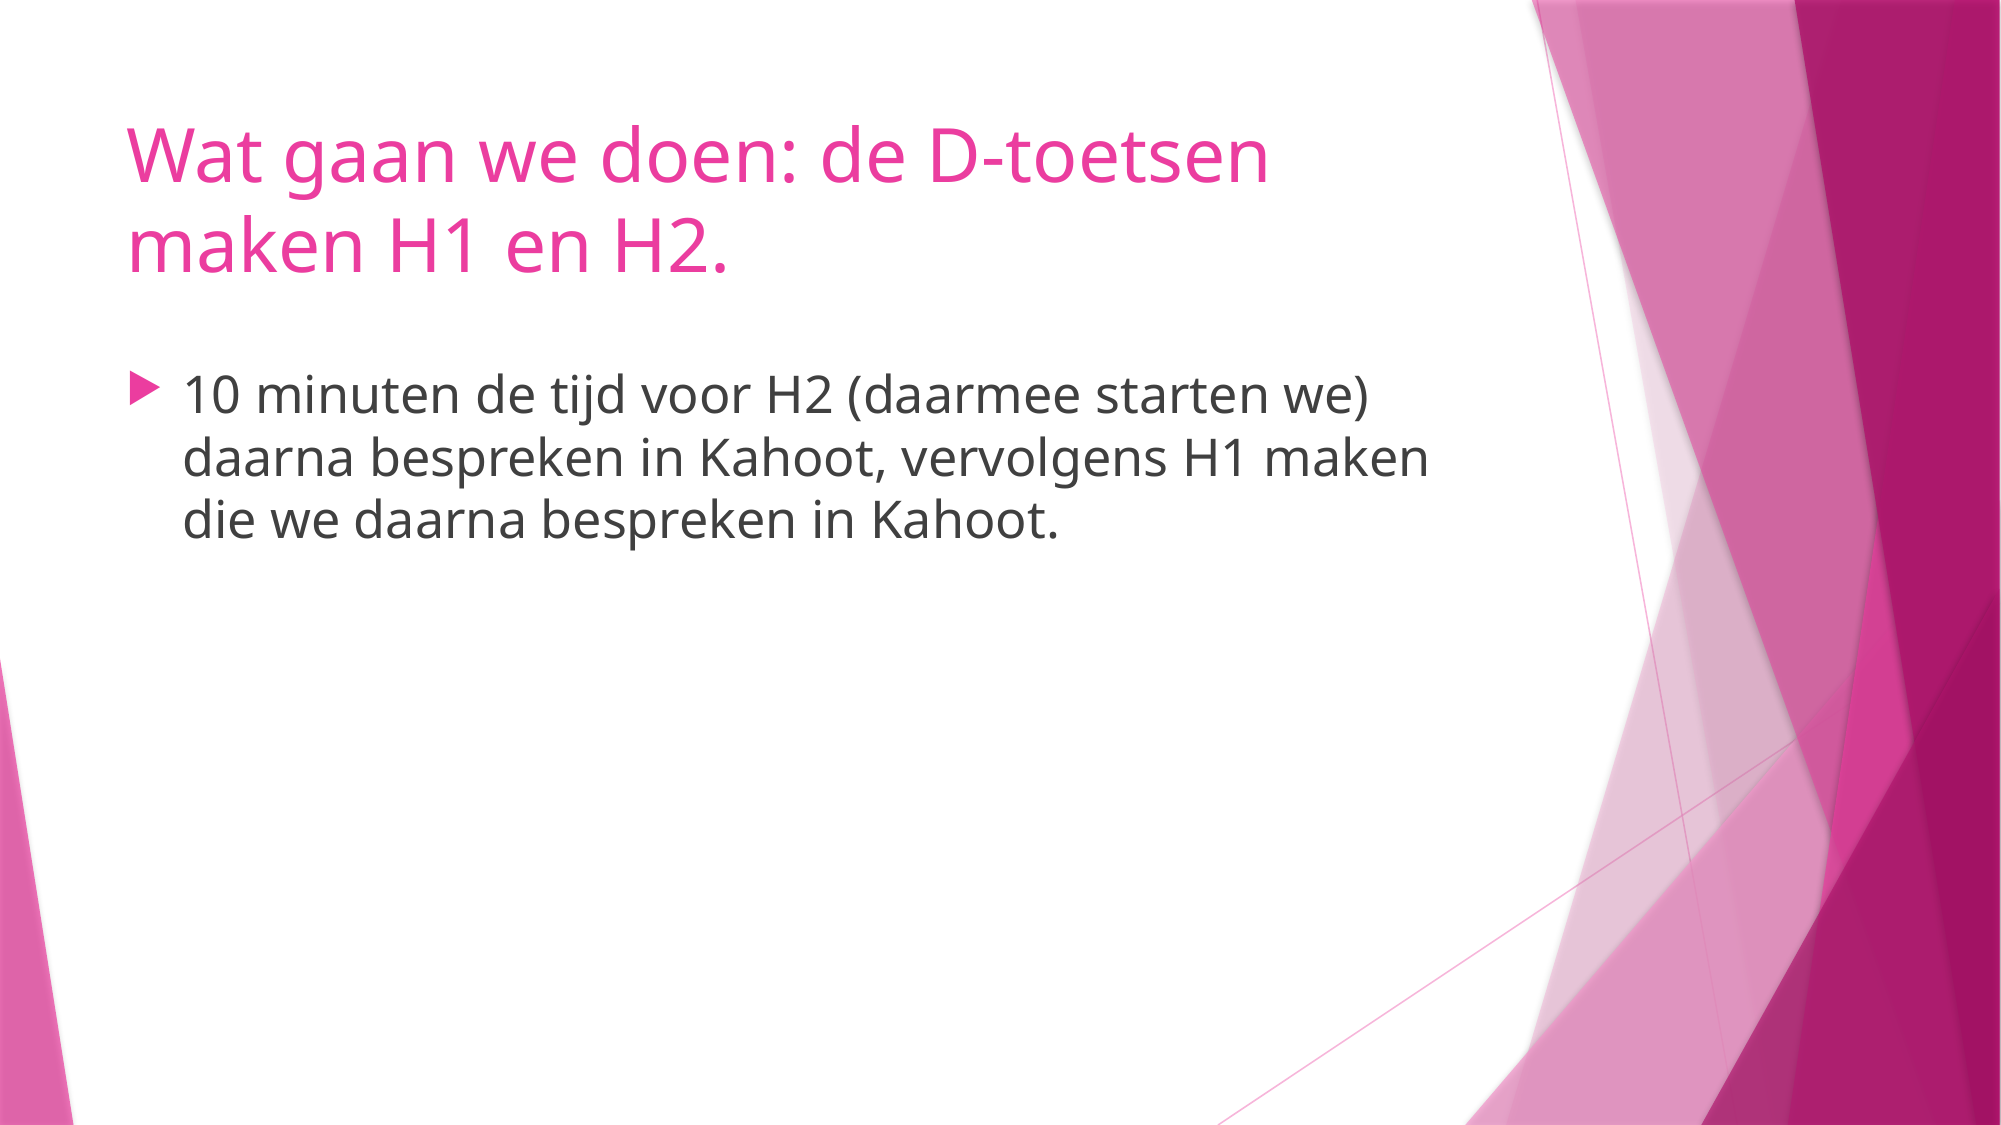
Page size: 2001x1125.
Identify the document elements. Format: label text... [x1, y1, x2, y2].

list 10 minuten de tijd voor H2 (daarmee starten we) daarna bespreken in Kahoot, vervolgens H1 maken die we daarna bespreken in Kahoot. [111, 354, 1522, 992]
title Wat gaan we doen: de D-toetsen maken H1 en H2. [111, 99, 1522, 317]
